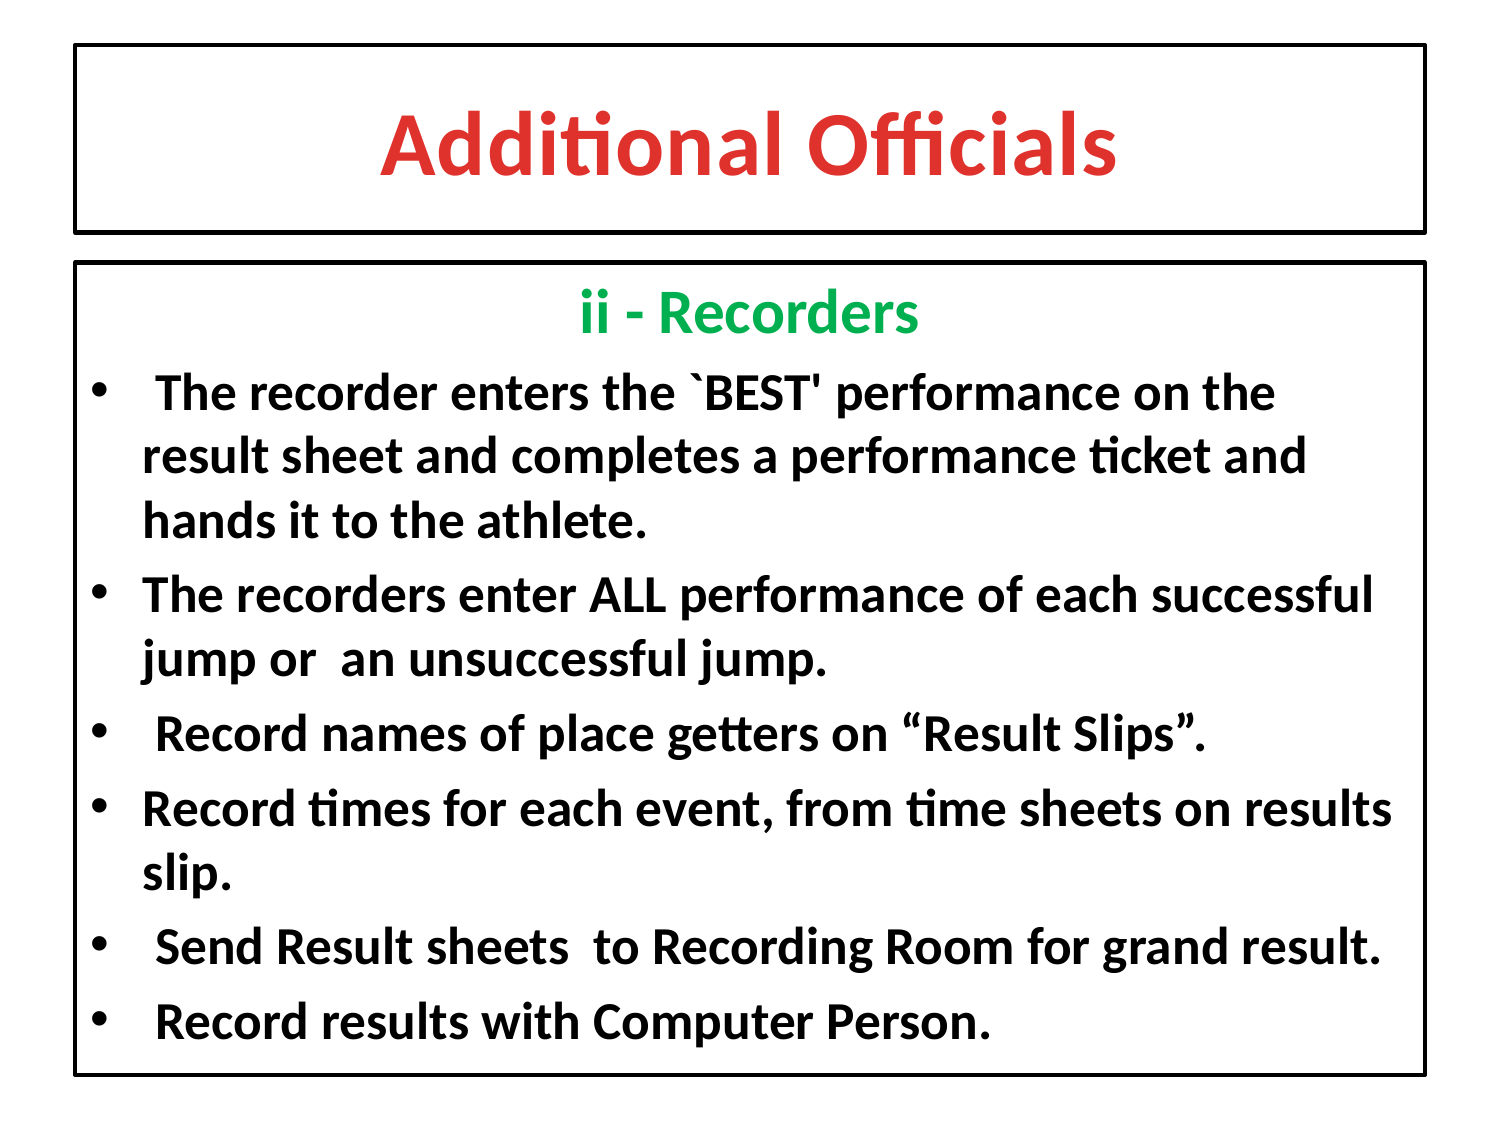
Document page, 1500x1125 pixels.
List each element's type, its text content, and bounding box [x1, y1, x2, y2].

title Additional Officials [73, 43, 1427, 235]
list ii - Recorders The recorder enters the `BEST' performance on the result sheet and completes a performance ticket and hands it to the athlete. The recorders enter ALL performance of each successful jump or an unsuccessful jump. Record names of place getters on “Result Slips”. Record times for each event, from time sheets on results slip. Send Result sheets to Recording Room for grand result. Record results with Computer Person. [73, 260, 1427, 1077]
